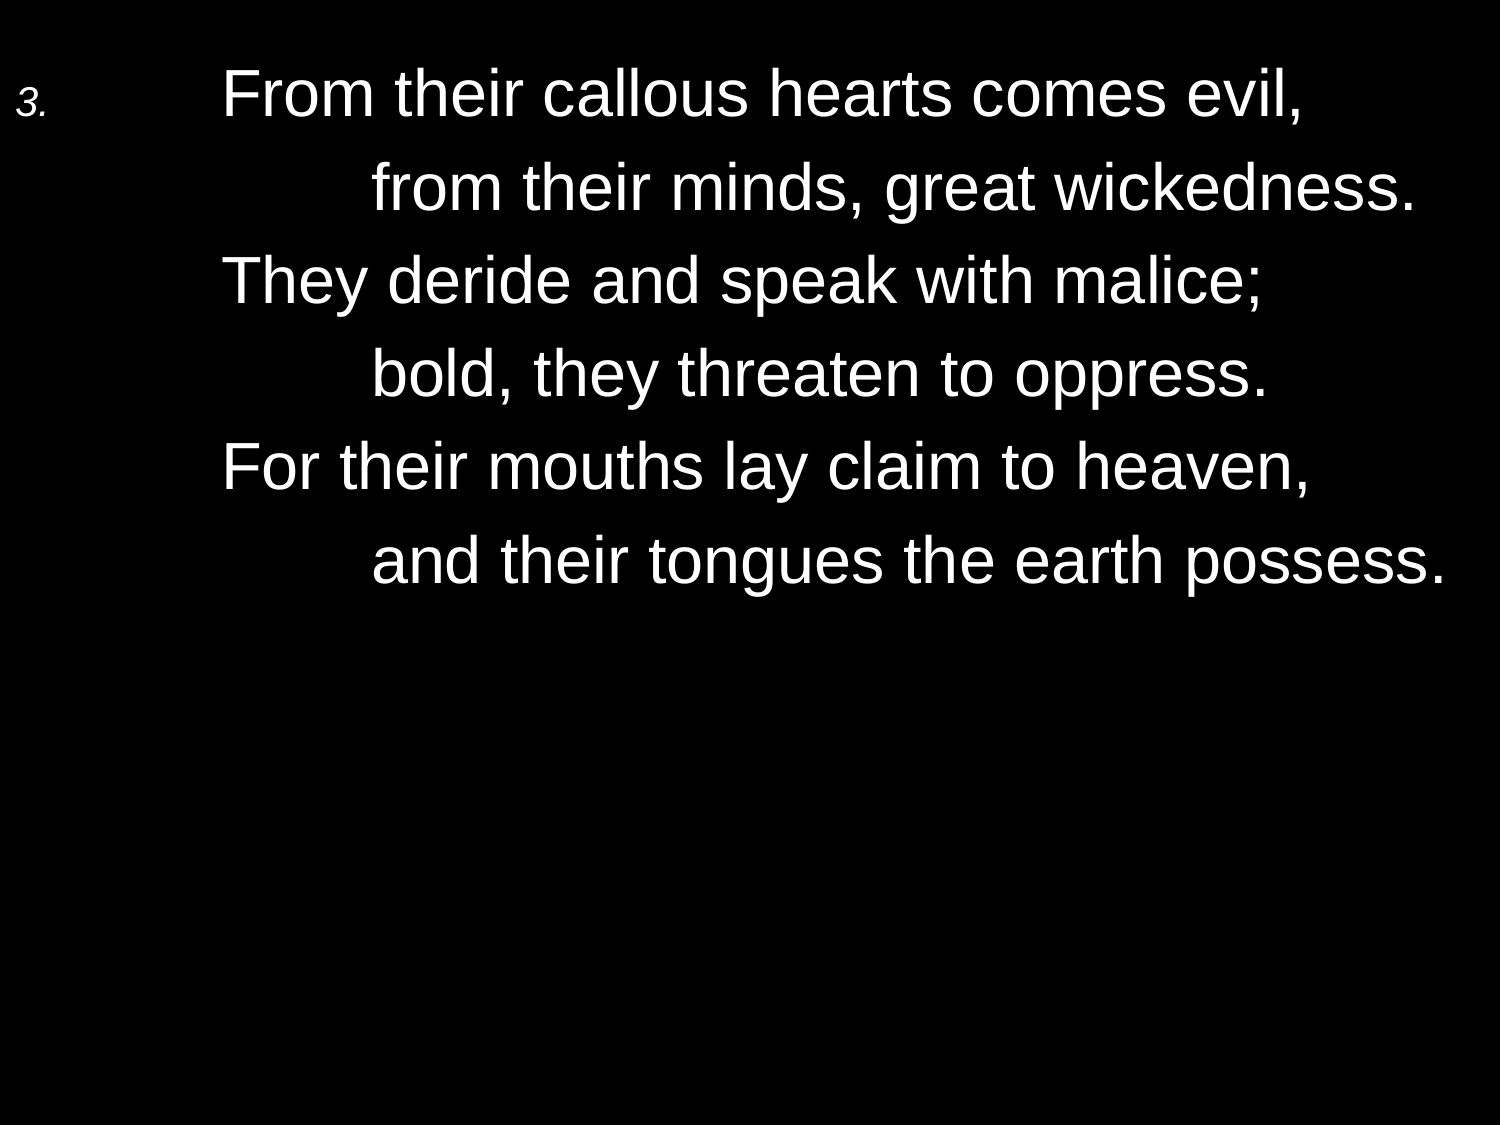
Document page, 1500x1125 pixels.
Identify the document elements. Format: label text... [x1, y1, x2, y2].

list 3. From their callous hearts comes evil, from their minds, great wickedness. They deride and speak with malice; bold, they threaten to oppress. For their mouths lay claim to heaven, and their tongues the earth possess. [0, 42, 1500, 1047]
